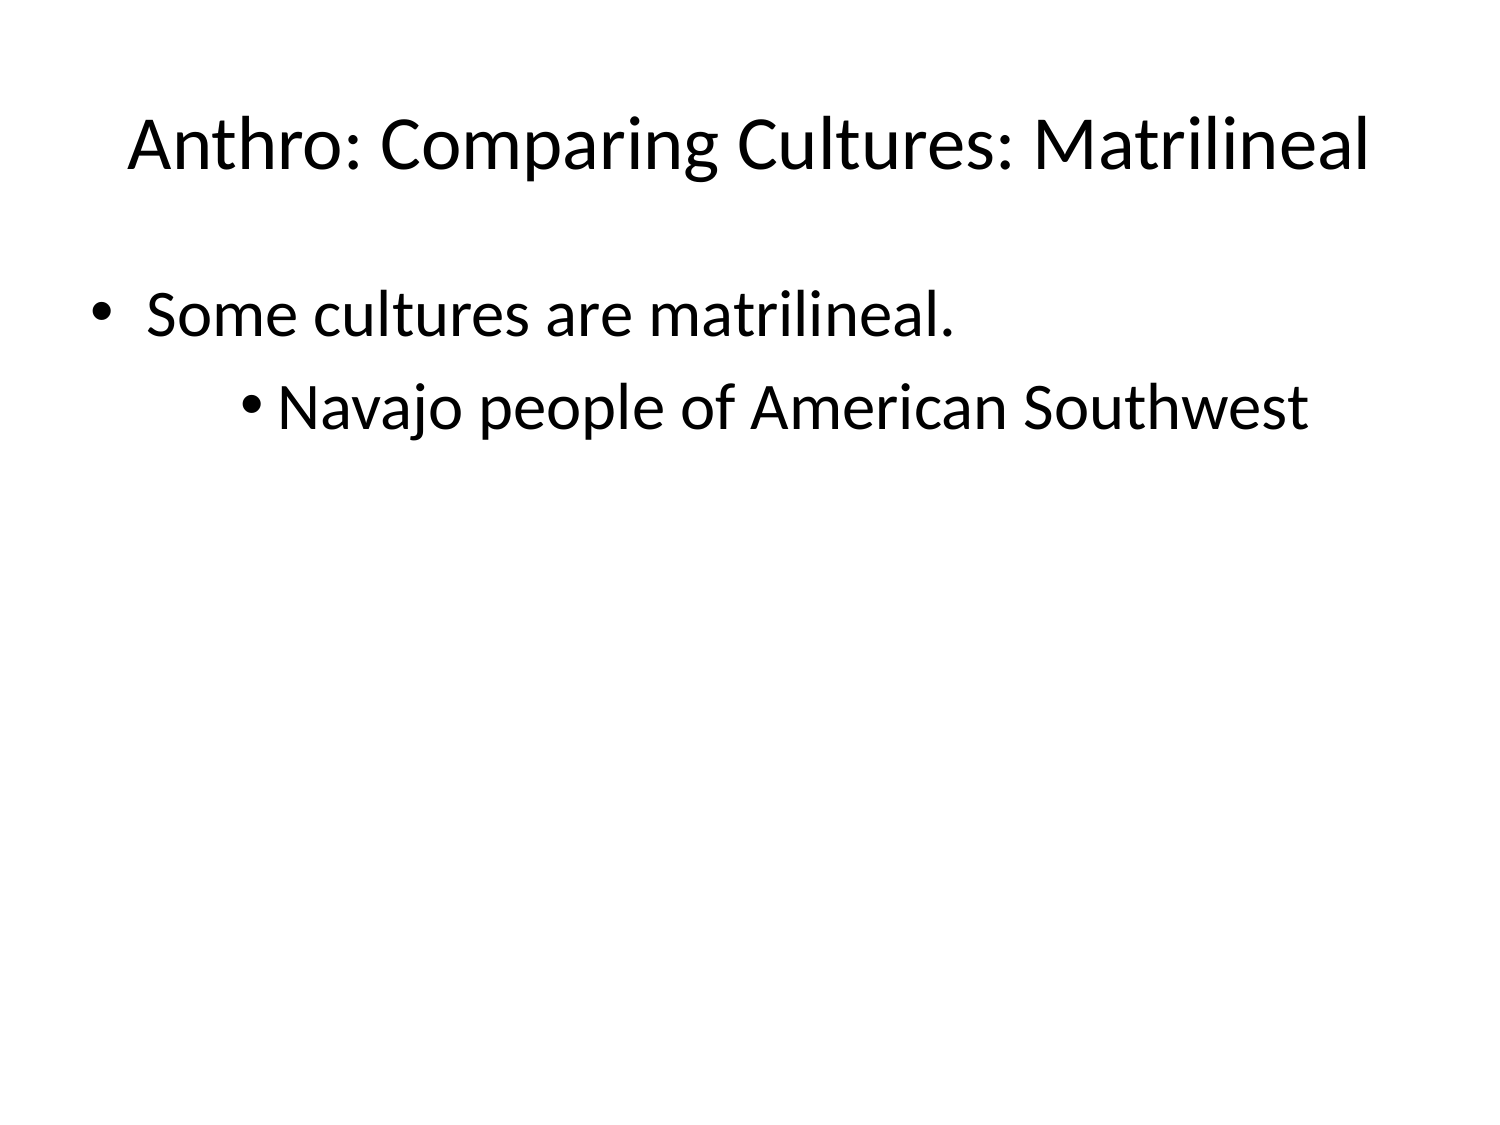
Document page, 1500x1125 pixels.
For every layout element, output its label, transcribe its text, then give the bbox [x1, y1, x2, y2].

list Some cultures are matrilineal. Navajo people of American Southwest [75, 262, 1425, 1005]
title Anthro: Comparing Cultures: Matrilineal [75, 45, 1425, 233]
